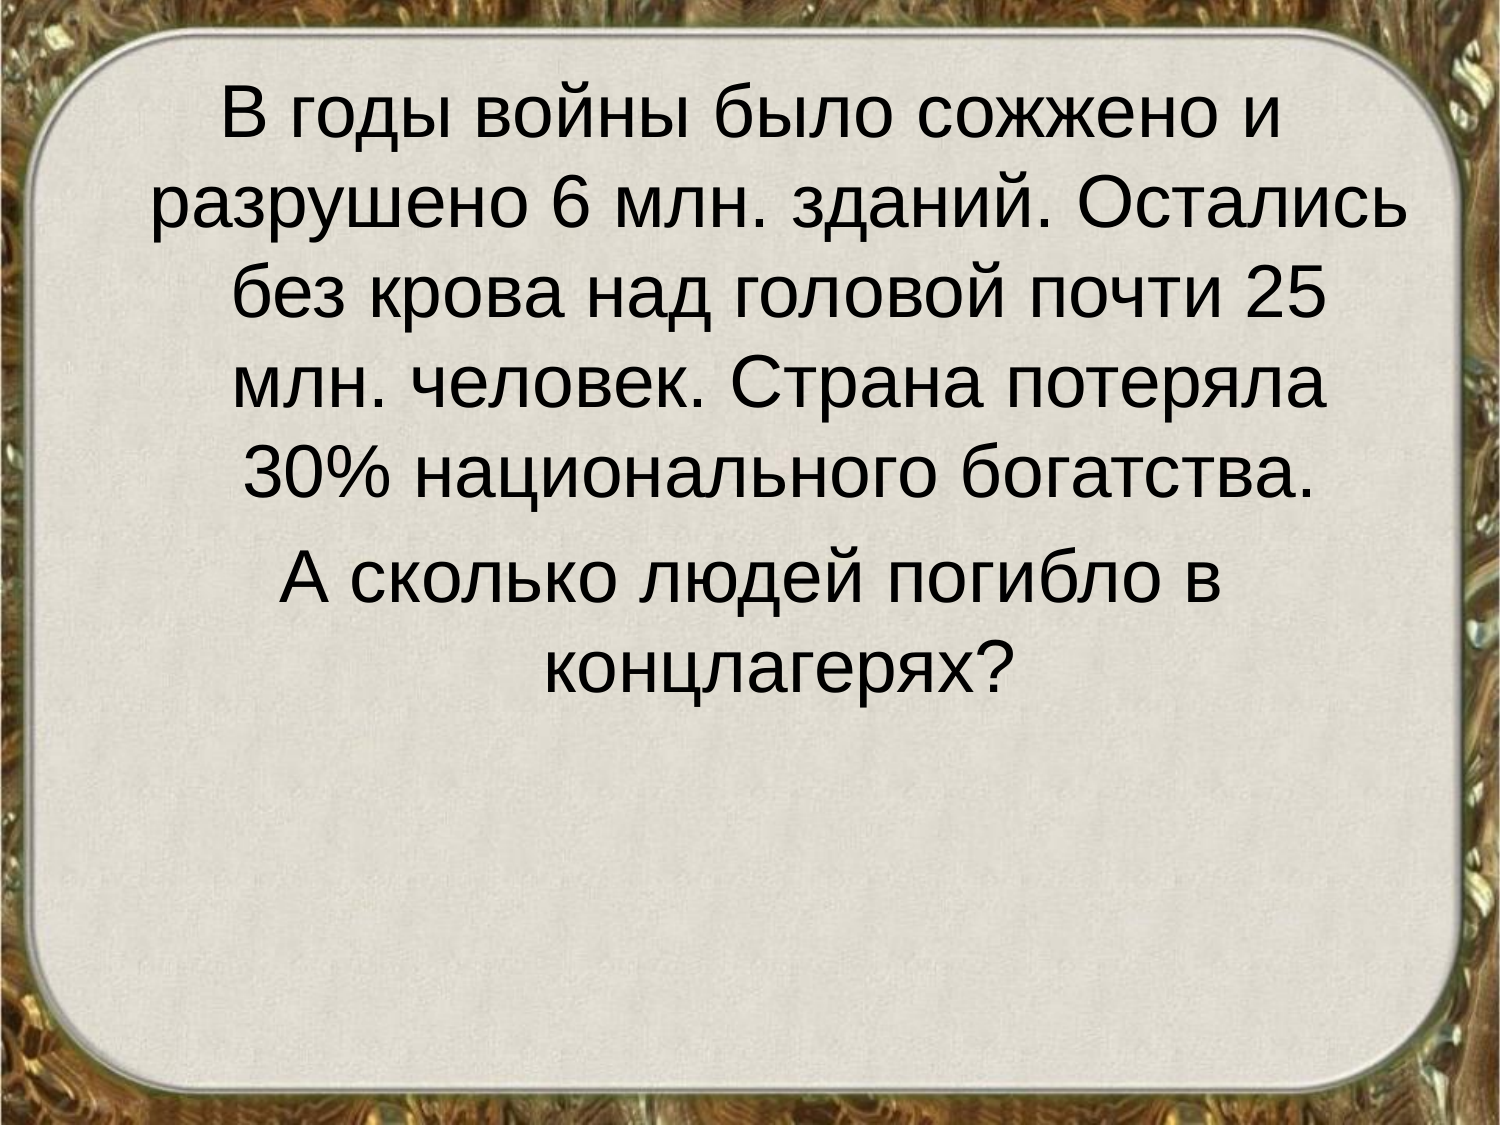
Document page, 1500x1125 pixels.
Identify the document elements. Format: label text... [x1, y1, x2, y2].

list В годы войны было сожжено и разрушено 6 млн. зданий. Остались без крова над головой почти 25 млн. человек. Страна потеряла 30% национального богатства. А сколько людей погибло в концлагерях? [76, 54, 1427, 798]
picture [0, 0, 1500, 1125]
